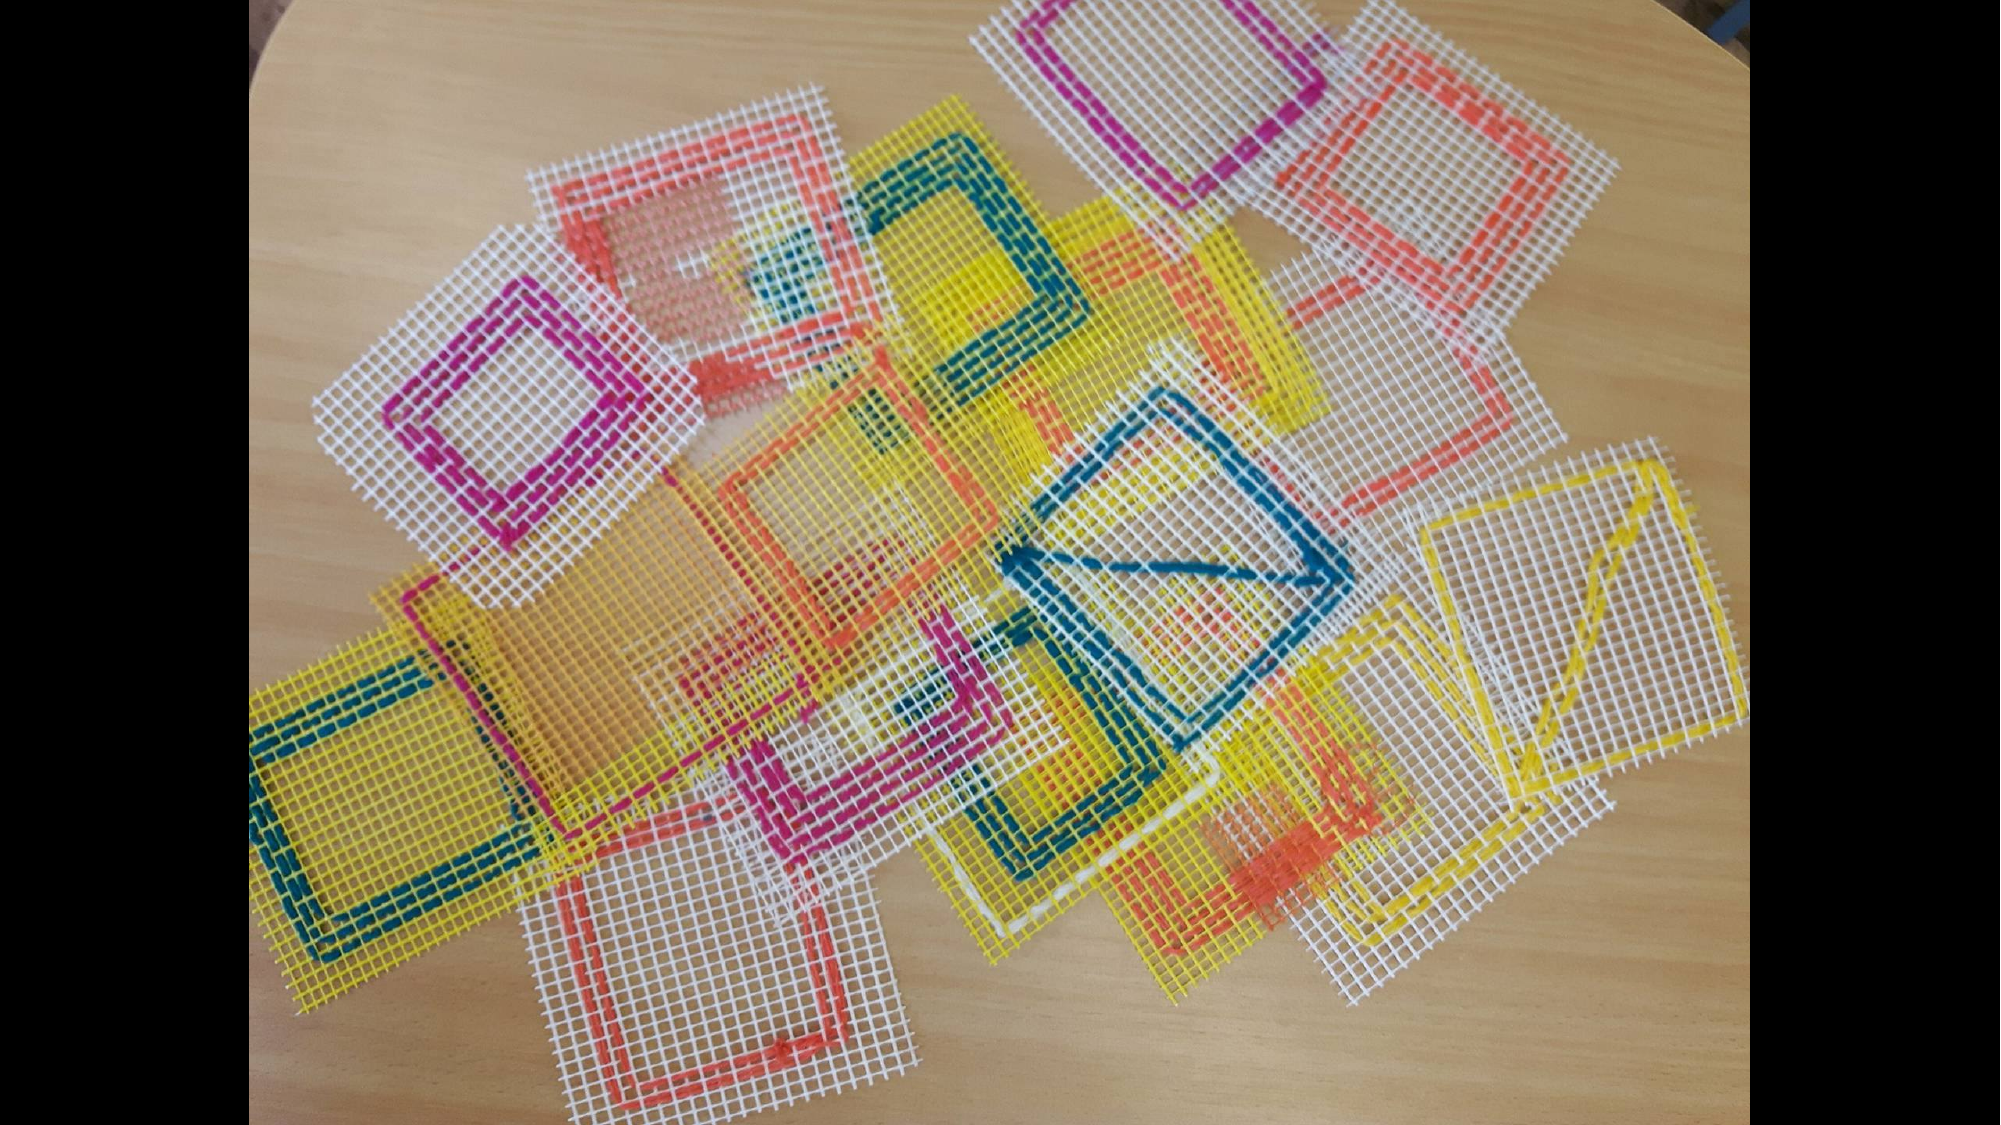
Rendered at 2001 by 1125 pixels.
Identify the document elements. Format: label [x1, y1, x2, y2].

picture [249, 0, 1750, 1125]
